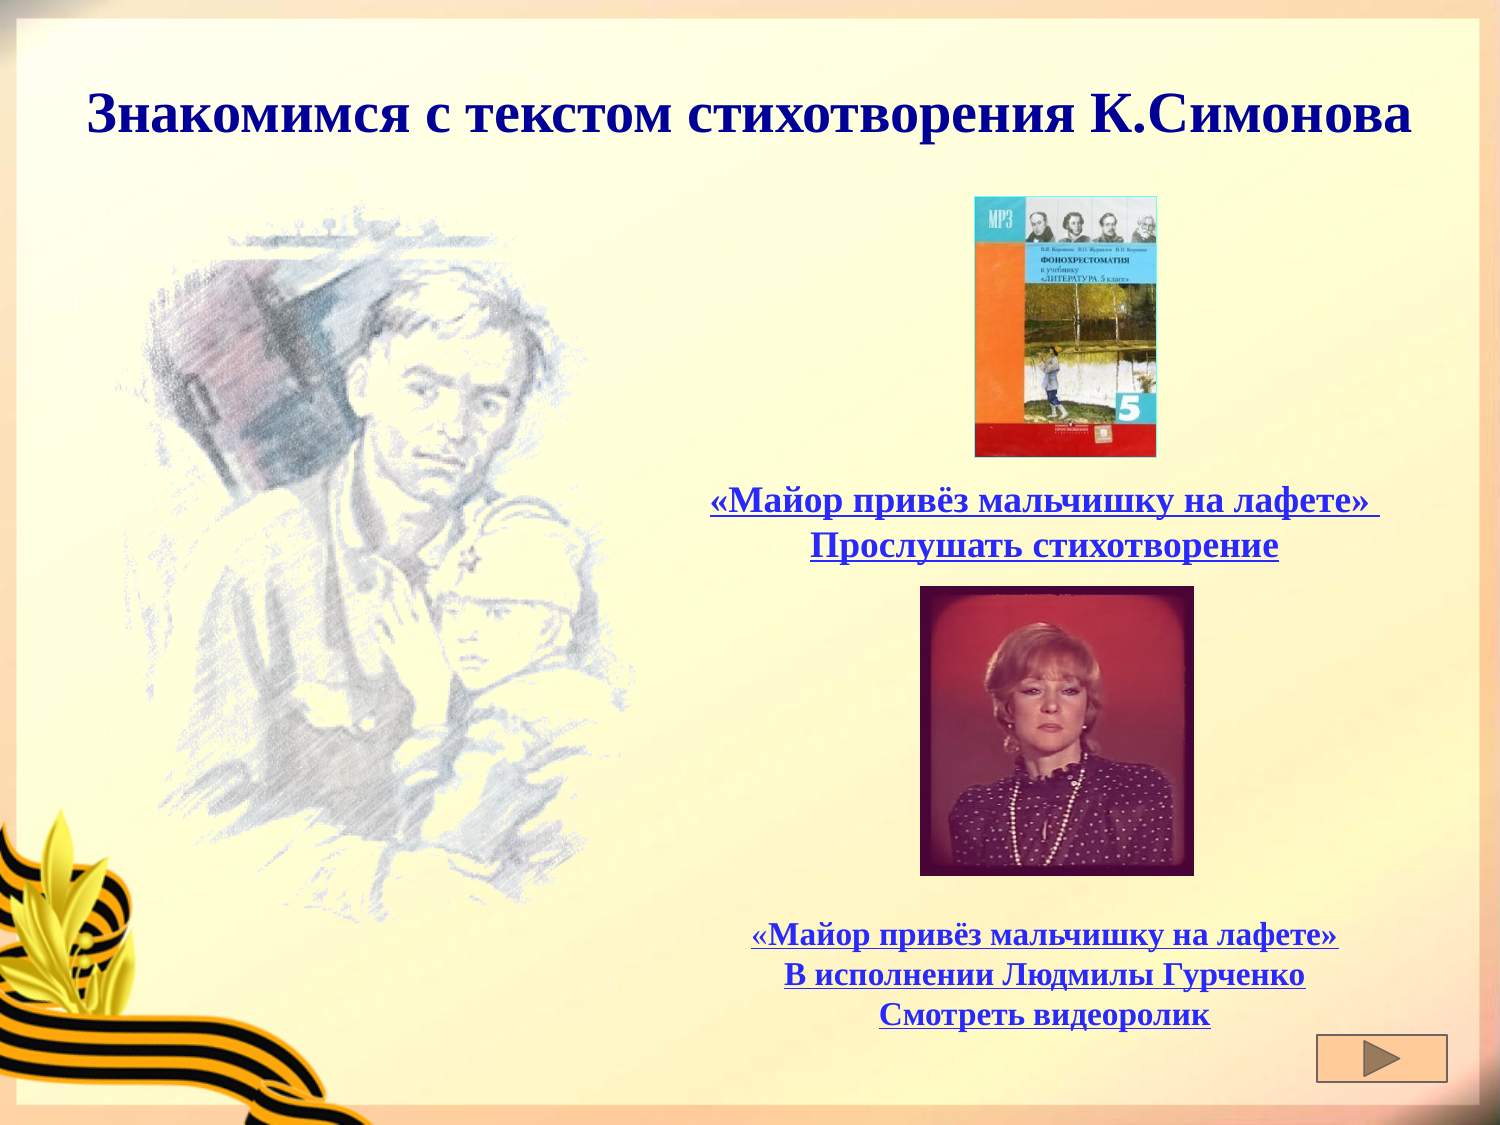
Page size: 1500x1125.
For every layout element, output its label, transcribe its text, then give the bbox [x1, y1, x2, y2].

text_box «Майор привёз мальчишку на лафете» В исполнении Людмилы Гурченко Смотреть видеоролик [736, 905, 1354, 1040]
text_box «Майор привёз мальчишку на лафете» Прослушать стихотворение [701, 467, 1396, 573]
picture [0, 0, 1500, 1125]
text_box Знакомимся с текстом стихотворения К.Симонова [71, 66, 1429, 152]
text_box [1315, 1033, 1449, 1084]
